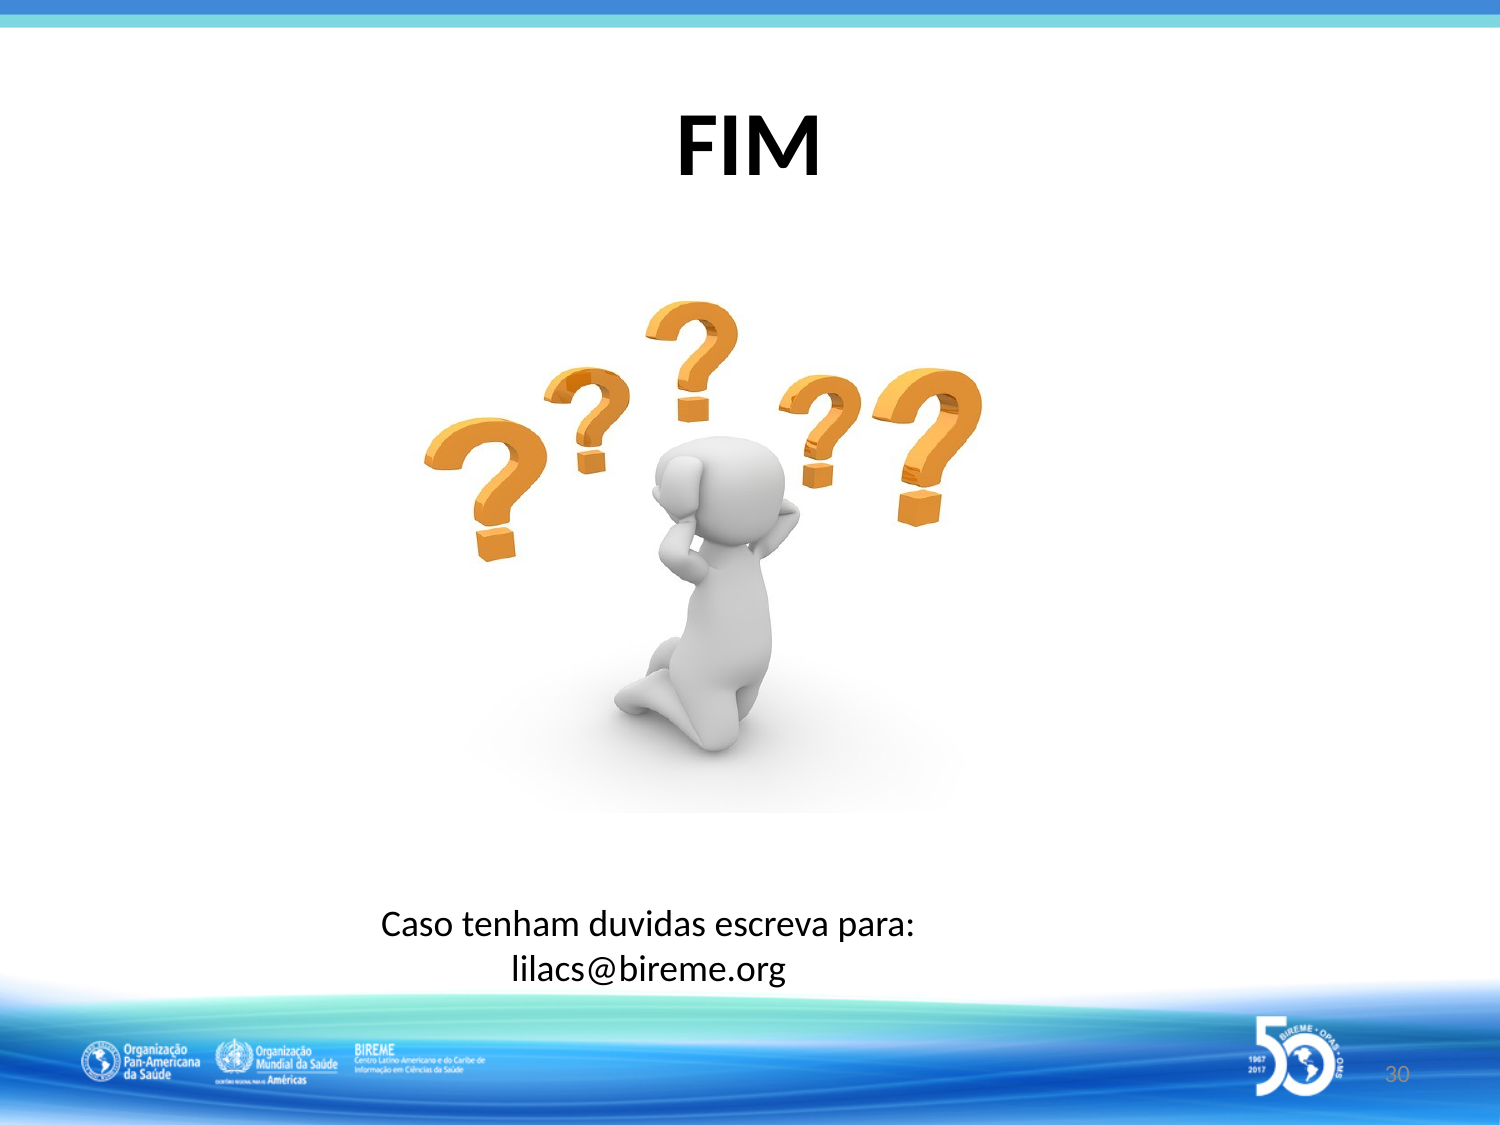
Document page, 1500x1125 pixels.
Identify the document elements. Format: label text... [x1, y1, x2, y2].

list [381, 252, 1037, 813]
picture [0, 0, 1500, 1125]
text_box Caso tenham duvidas escreva para: lilacs@bireme.org [366, 891, 932, 996]
title FIM [75, 45, 1425, 233]
slide_number 30 [1074, 1042, 1425, 1103]
